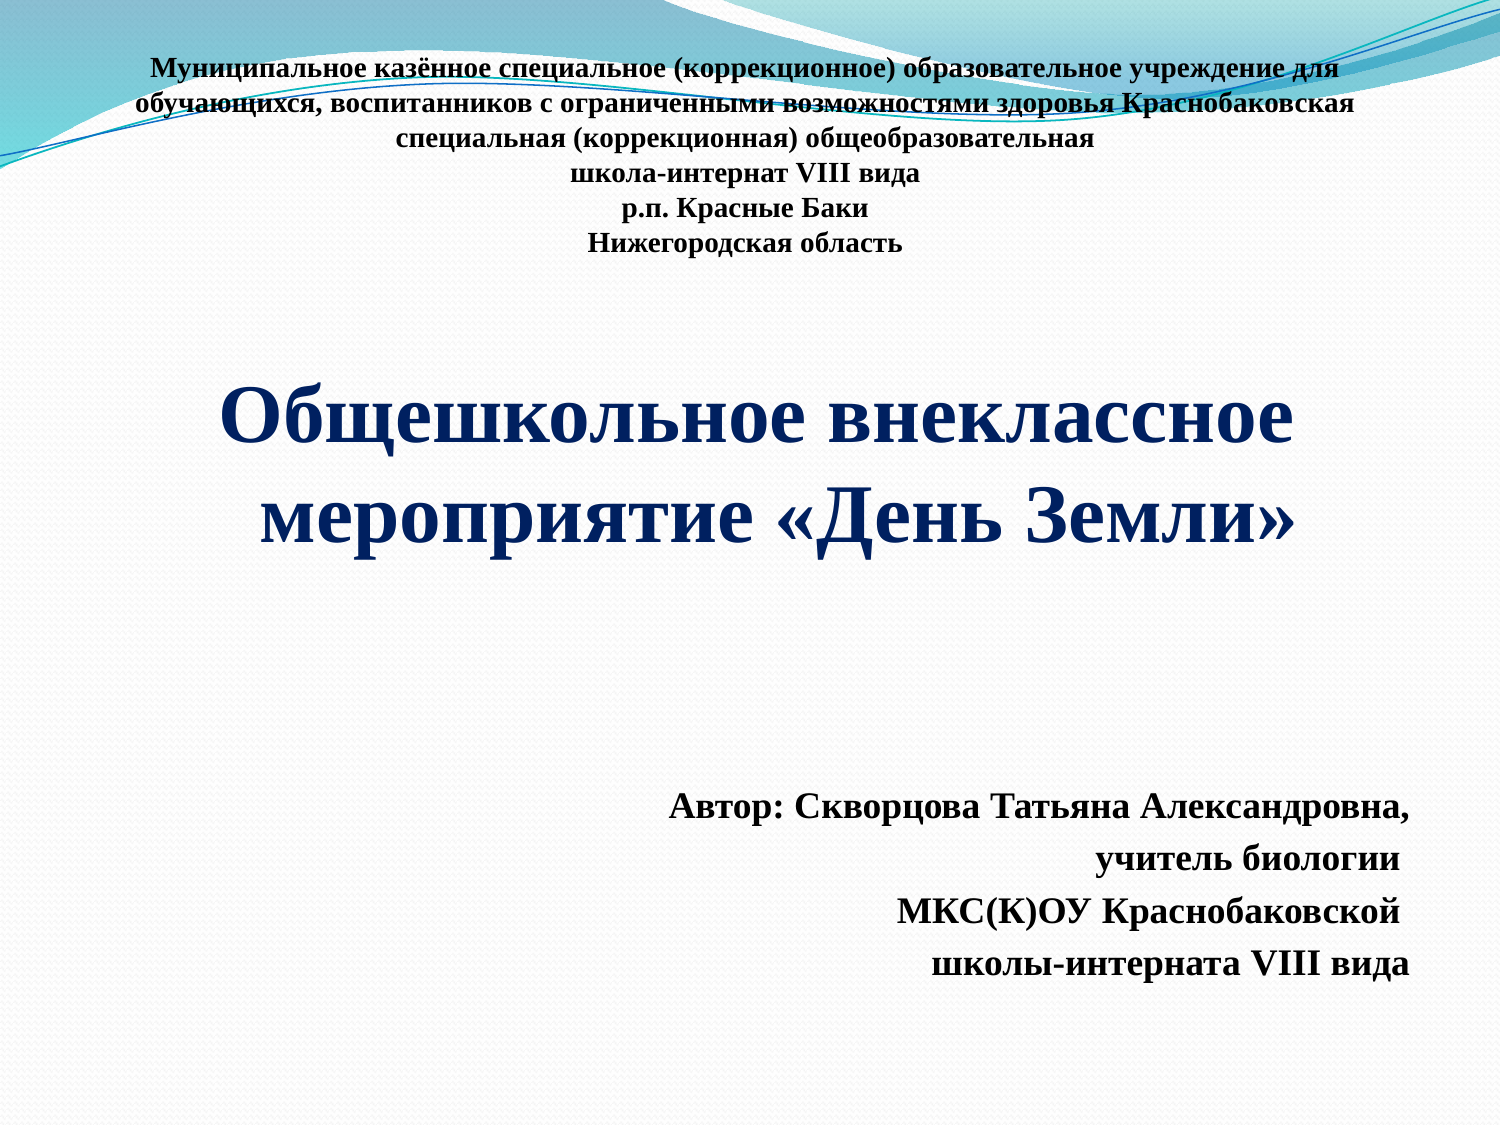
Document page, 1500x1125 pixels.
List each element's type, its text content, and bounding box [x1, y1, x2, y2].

title Муниципальное казённое специальное (коррекционное) образовательное учреждение для обучающихся, воспитанников с ограниченными возможностями здоровья Краснобаковская специальная (коррекционная) общеобразовательная школа-интернат VIII вида р.п. Красные Баки Нижегородская область [70, 105, 1421, 293]
text_box Общешкольное внеклассное мероприятие «День Земли» [81, 351, 1432, 464]
text_box Автор: Скворцова Татьяна Александровна, учитель биологии МКС(К)ОУ Краснобаковской школы-интерната VIII вида [374, 773, 1425, 904]
